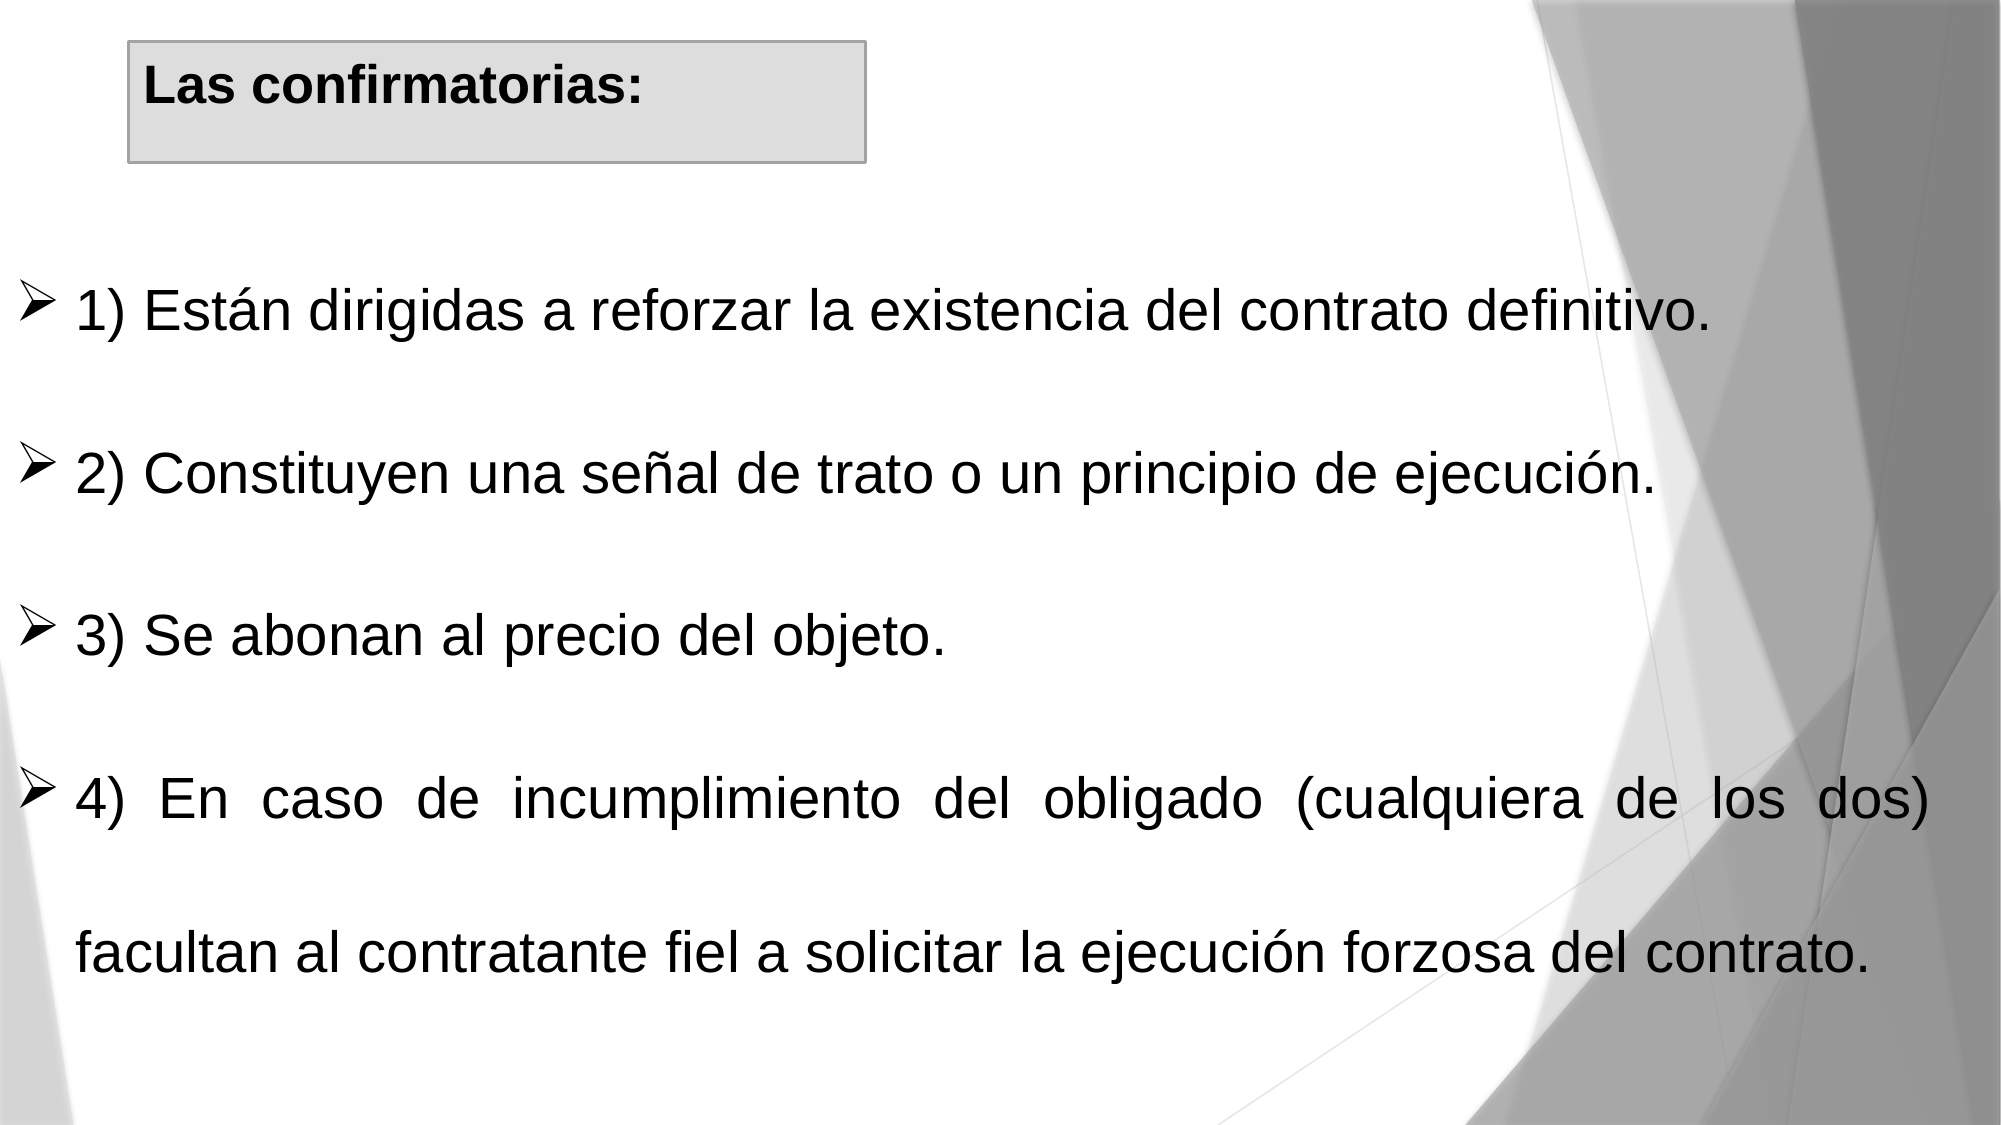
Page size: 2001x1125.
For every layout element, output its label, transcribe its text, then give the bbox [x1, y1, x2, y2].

list 1) Están dirigidas a reforzar la existencia del contrato definitivo. 2) Constituyen una señal de trato o un principio de ejecución. 3) Se abonan al precio del objeto. 4) En caso de incumplimiento del obligado (cualquiera de los dos) facultan al contratante fiel a solicitar la ejecución forzosa del contrato. [0, 181, 1950, 1106]
title Las confirmatorias: [127, 40, 867, 164]
